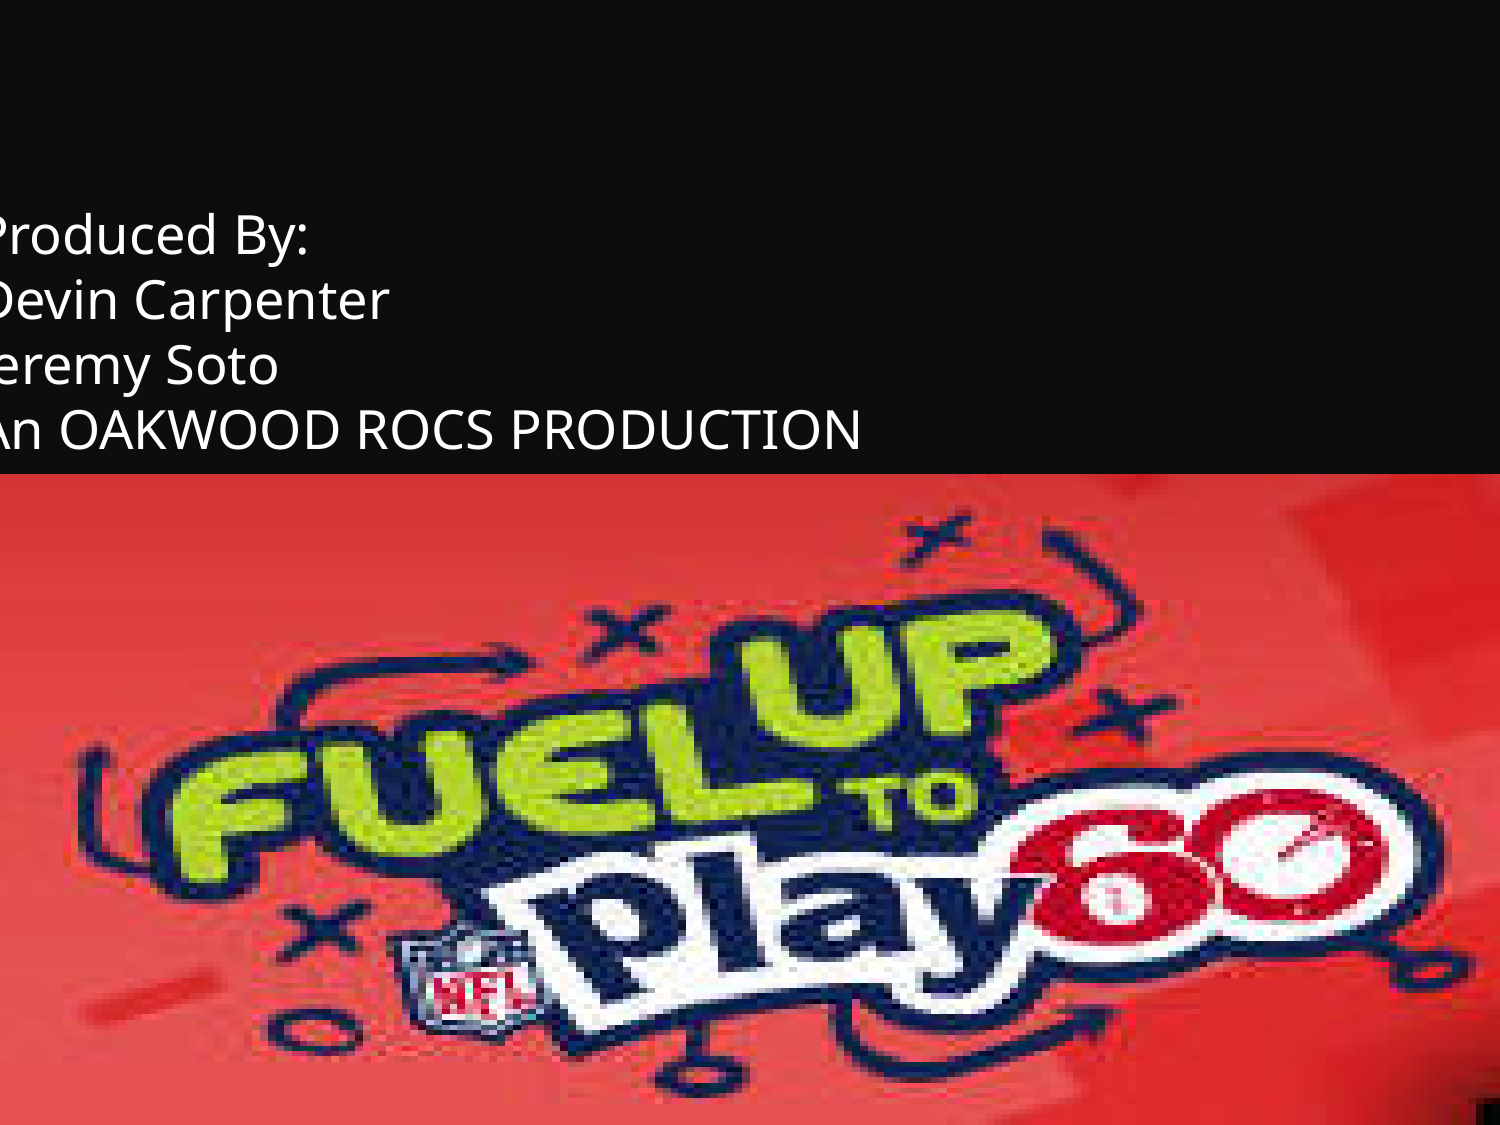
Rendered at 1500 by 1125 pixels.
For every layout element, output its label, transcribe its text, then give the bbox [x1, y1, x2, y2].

text_box Produced By: Devin Carpenter Jeremy Soto An OAKWOOD ROCS PRODUCTION [0, 192, 880, 268]
picture [0, 474, 1500, 1125]
text_box Produced By: Devin Carpenter Jeremy Soto An OAKWOOD ROCS PRODUCTION [0, 269, 880, 473]
